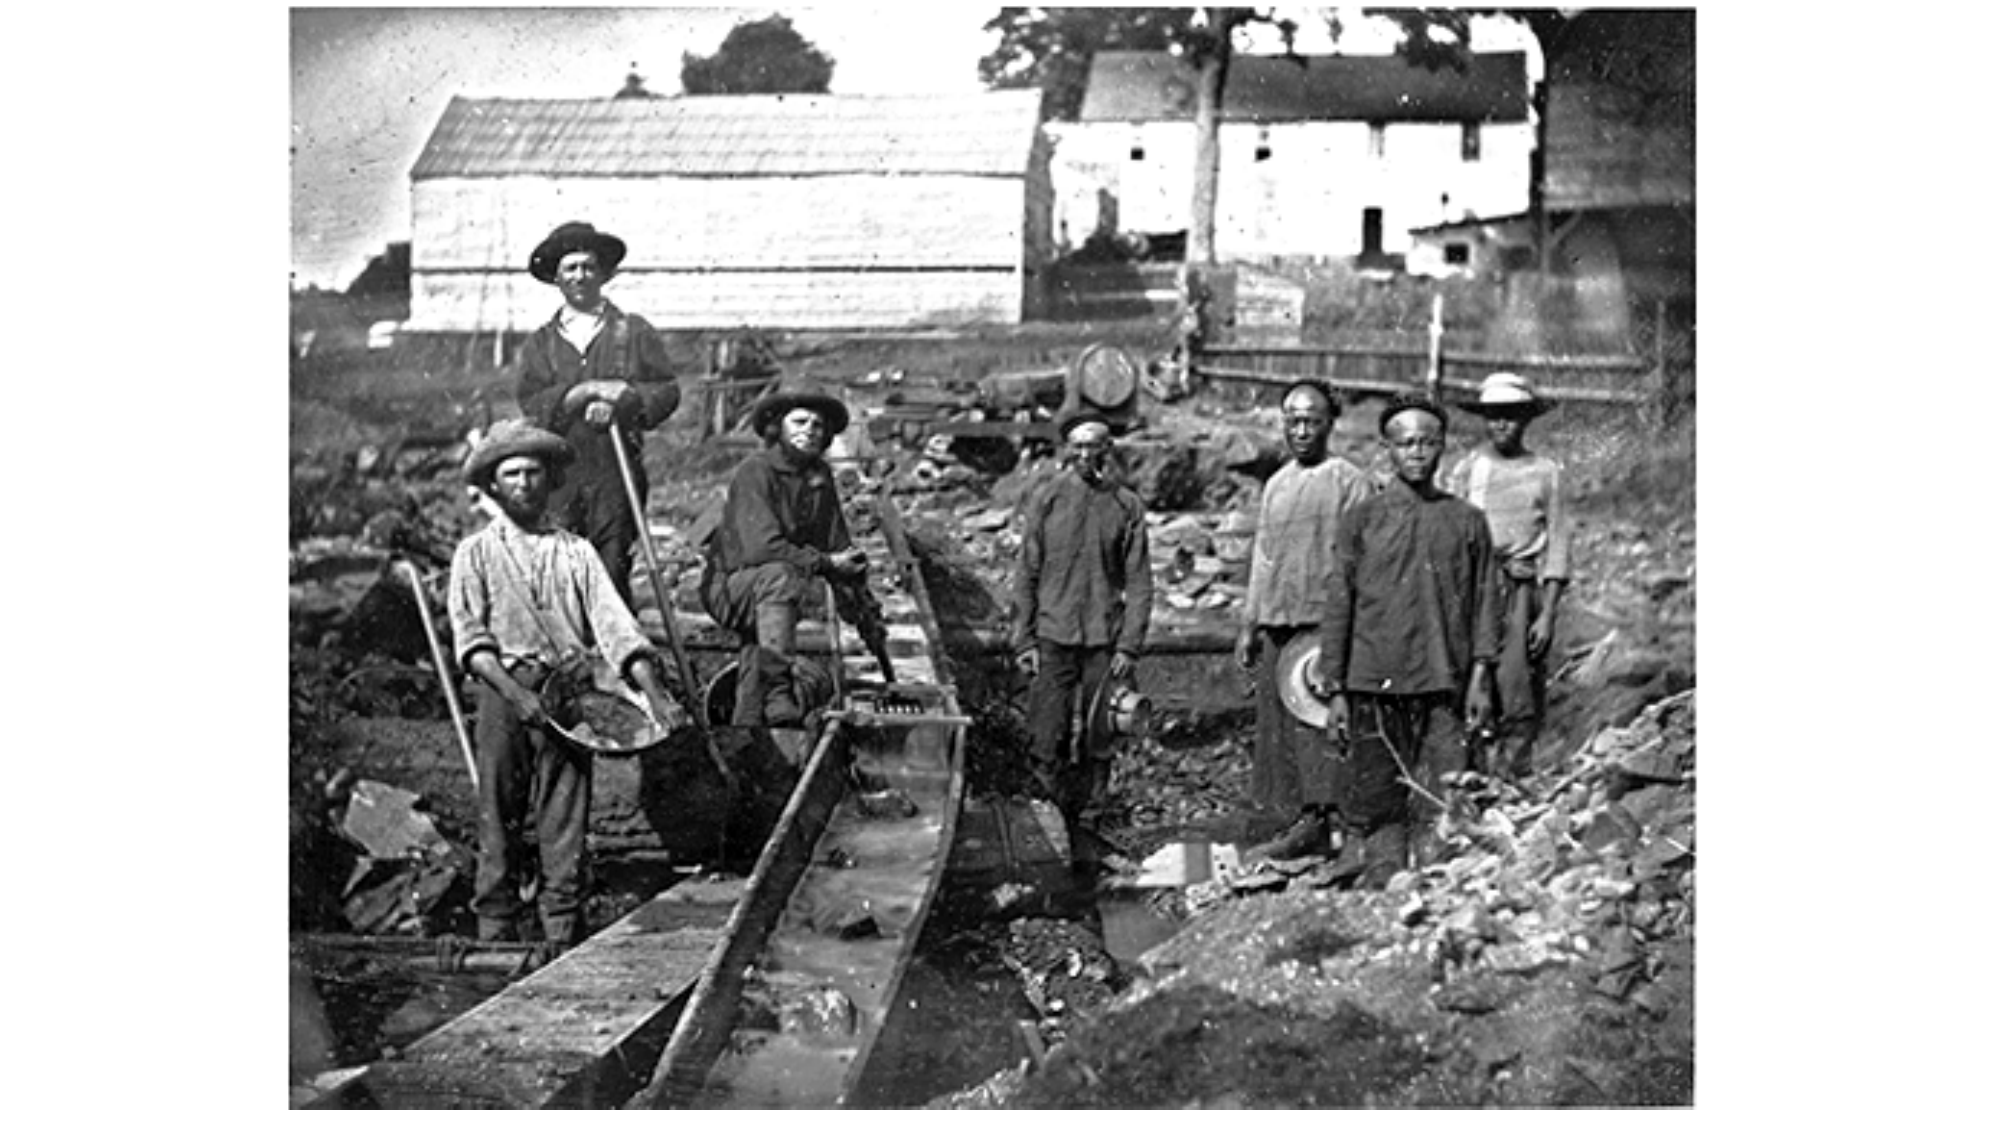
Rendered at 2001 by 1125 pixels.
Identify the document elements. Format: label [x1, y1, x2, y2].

picture [287, 5, 1700, 1110]
